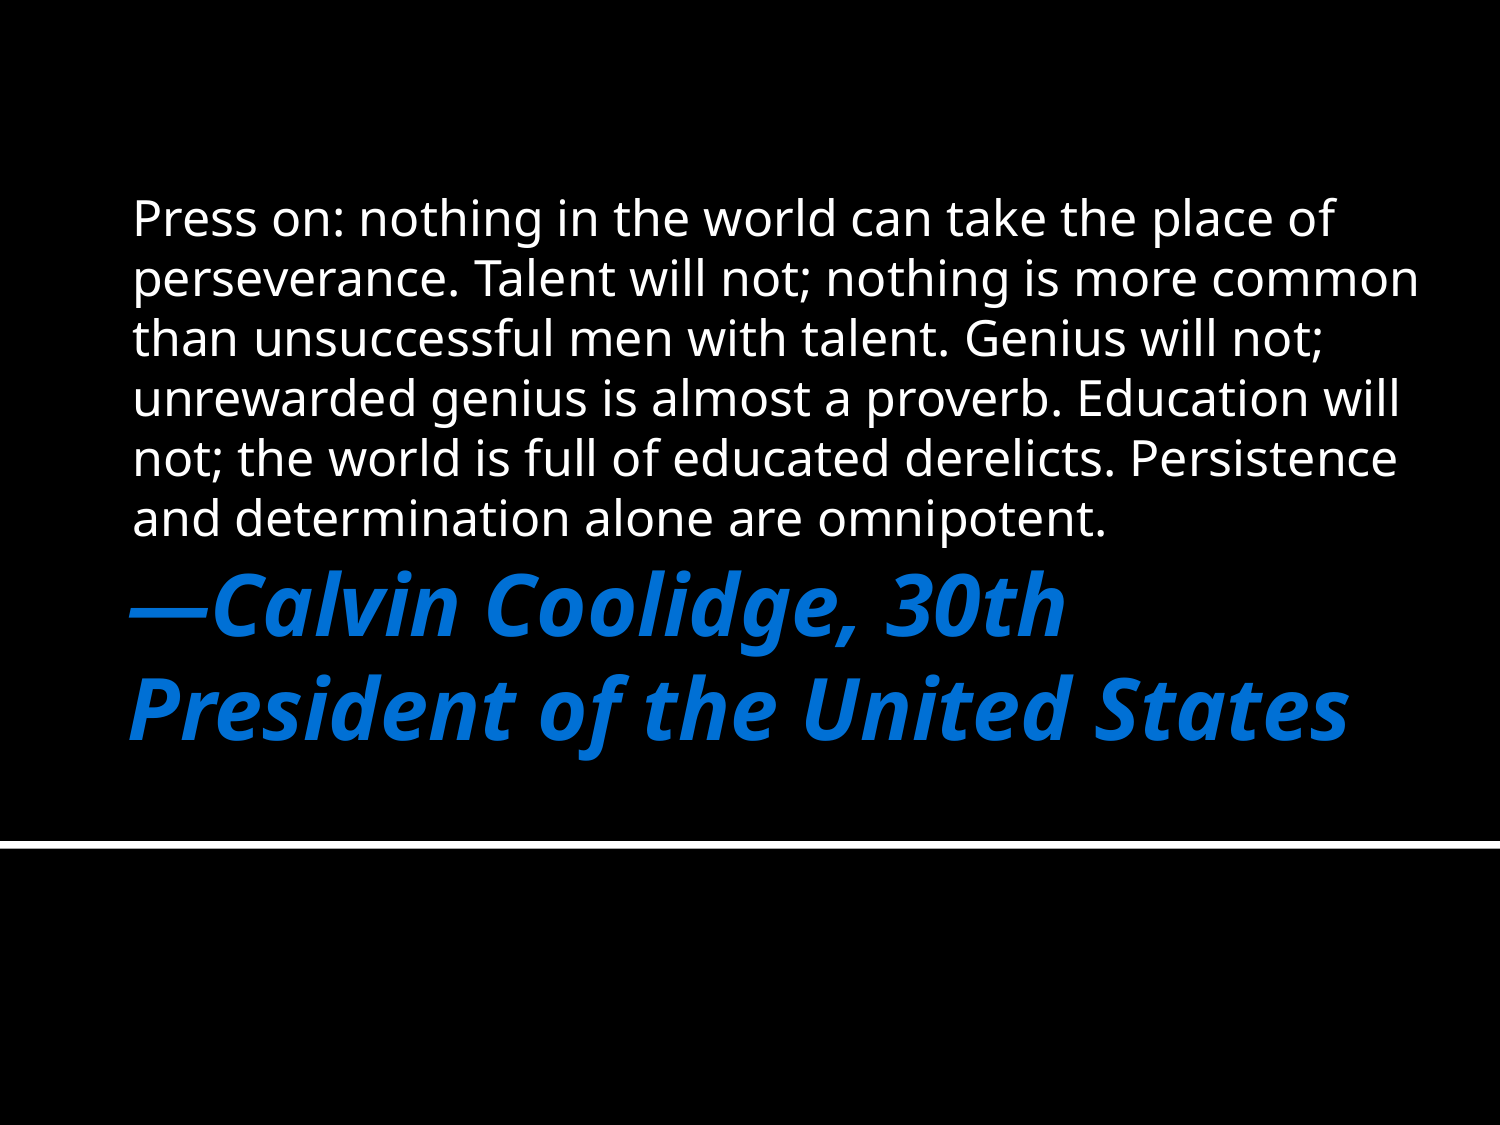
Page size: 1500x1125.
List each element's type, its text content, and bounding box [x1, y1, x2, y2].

title —Calvin Coolidge, 30th President of the United States [112, 550, 1438, 825]
subtitle Press on: nothing in the world can take the place of perseverance. Talent will not; nothing is more common than unsuccessful men with talent. Genius will not; unrewarded genius is almost a proverb. Education will not; the world is full of educated derelicts. Persistence and determination alone are omnipotent. [112, 299, 1438, 546]
